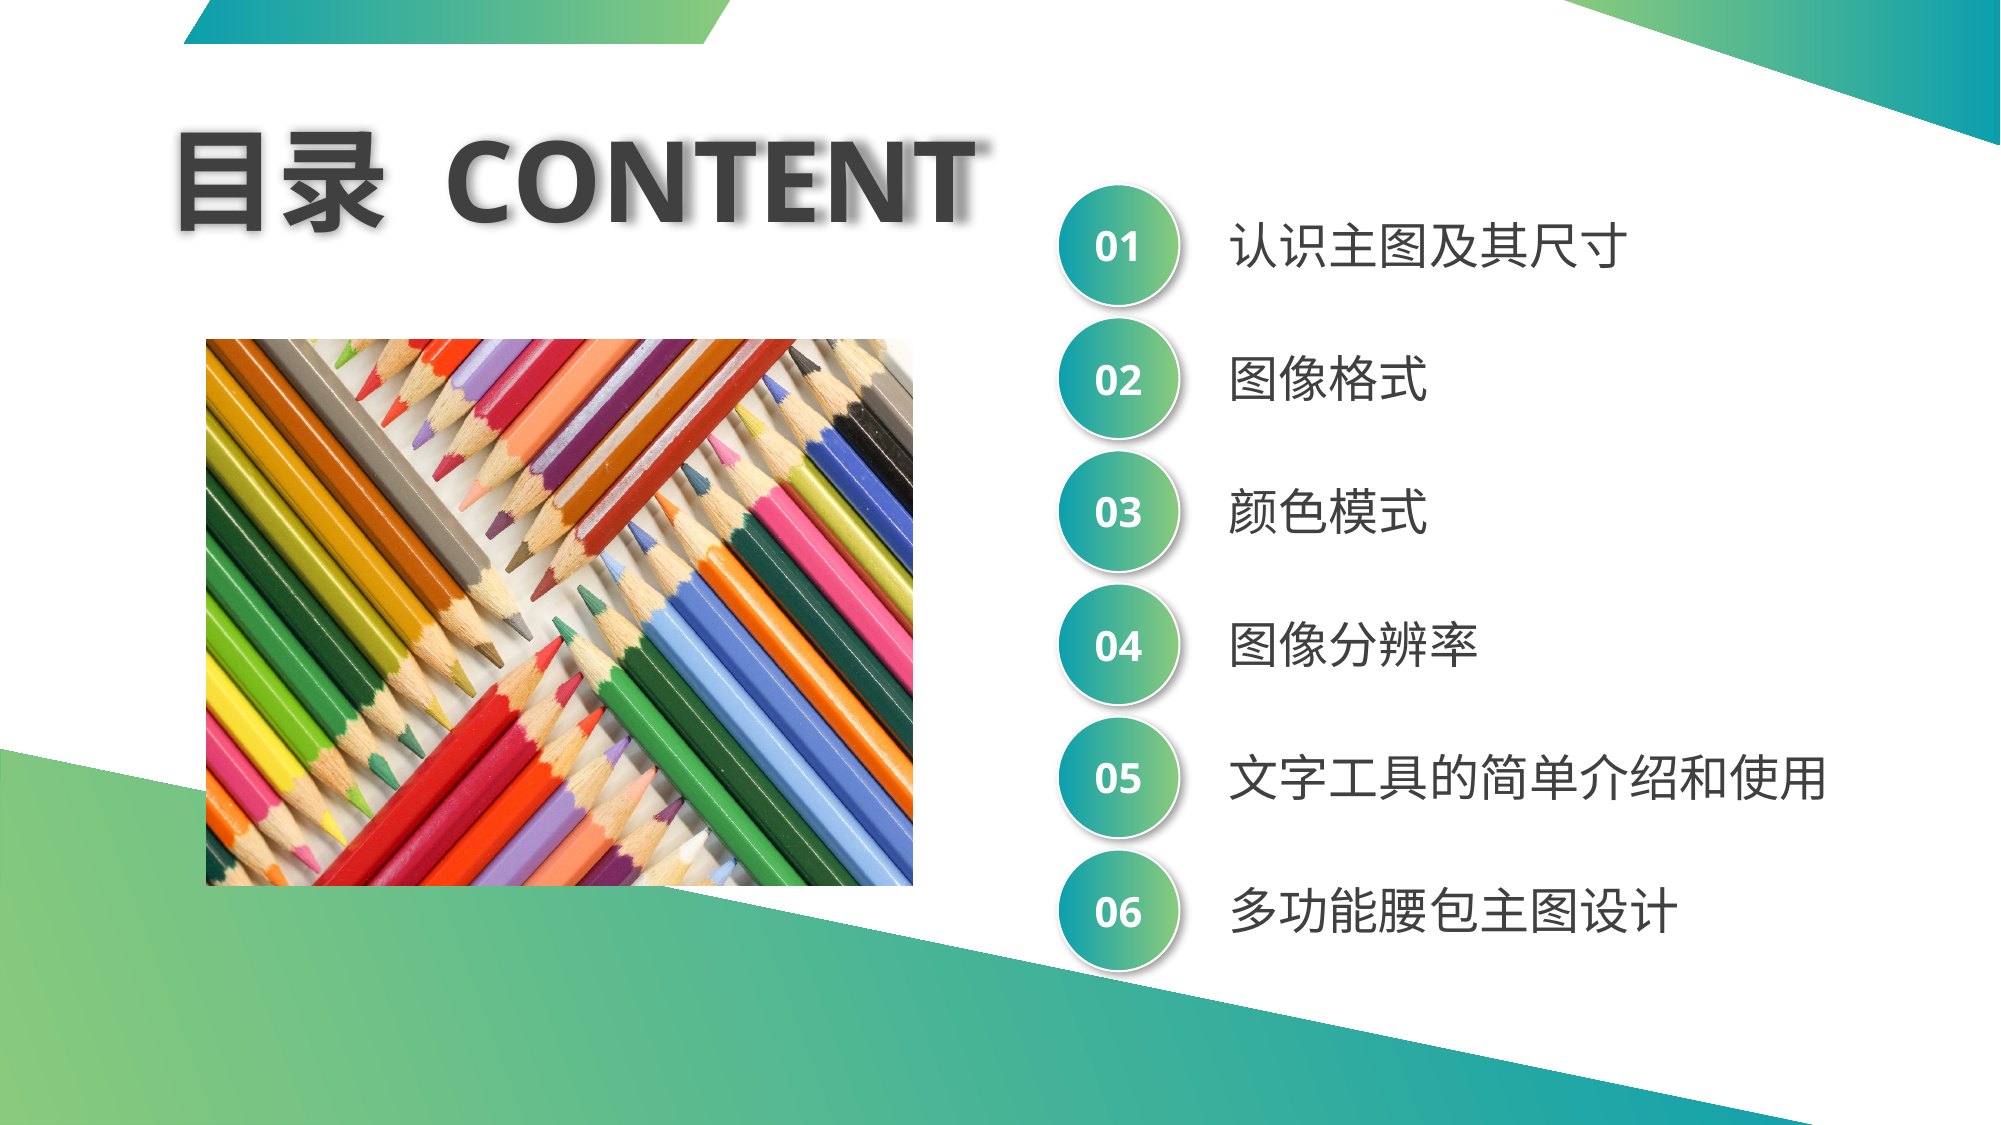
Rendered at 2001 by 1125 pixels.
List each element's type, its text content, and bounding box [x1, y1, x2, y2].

text_box [0, 749, 1813, 1125]
text_box 02 [1056, 316, 1181, 441]
text_box 认识主图及其尺寸 [1214, 207, 1753, 282]
text_box 颜色模式 [1214, 473, 1798, 549]
text_box 目录 CONTENT [150, 102, 1100, 253]
text_box 文字工具的简单介绍和使用 [1214, 739, 1885, 815]
text_box 05 [1056, 715, 1181, 840]
picture [150, 339, 970, 886]
text_box [1563, 0, 2000, 146]
text_box 03 [1056, 449, 1181, 574]
text_box 图像分辨率 [1214, 606, 1753, 682]
text_box 多功能腰包主图设计 [1214, 872, 1798, 948]
text_box [184, 0, 731, 44]
text_box 06 [1056, 848, 1181, 973]
text_box 04 [1056, 582, 1181, 707]
text_box 图像格式 [1214, 340, 1885, 415]
text_box 01 [1056, 183, 1181, 308]
